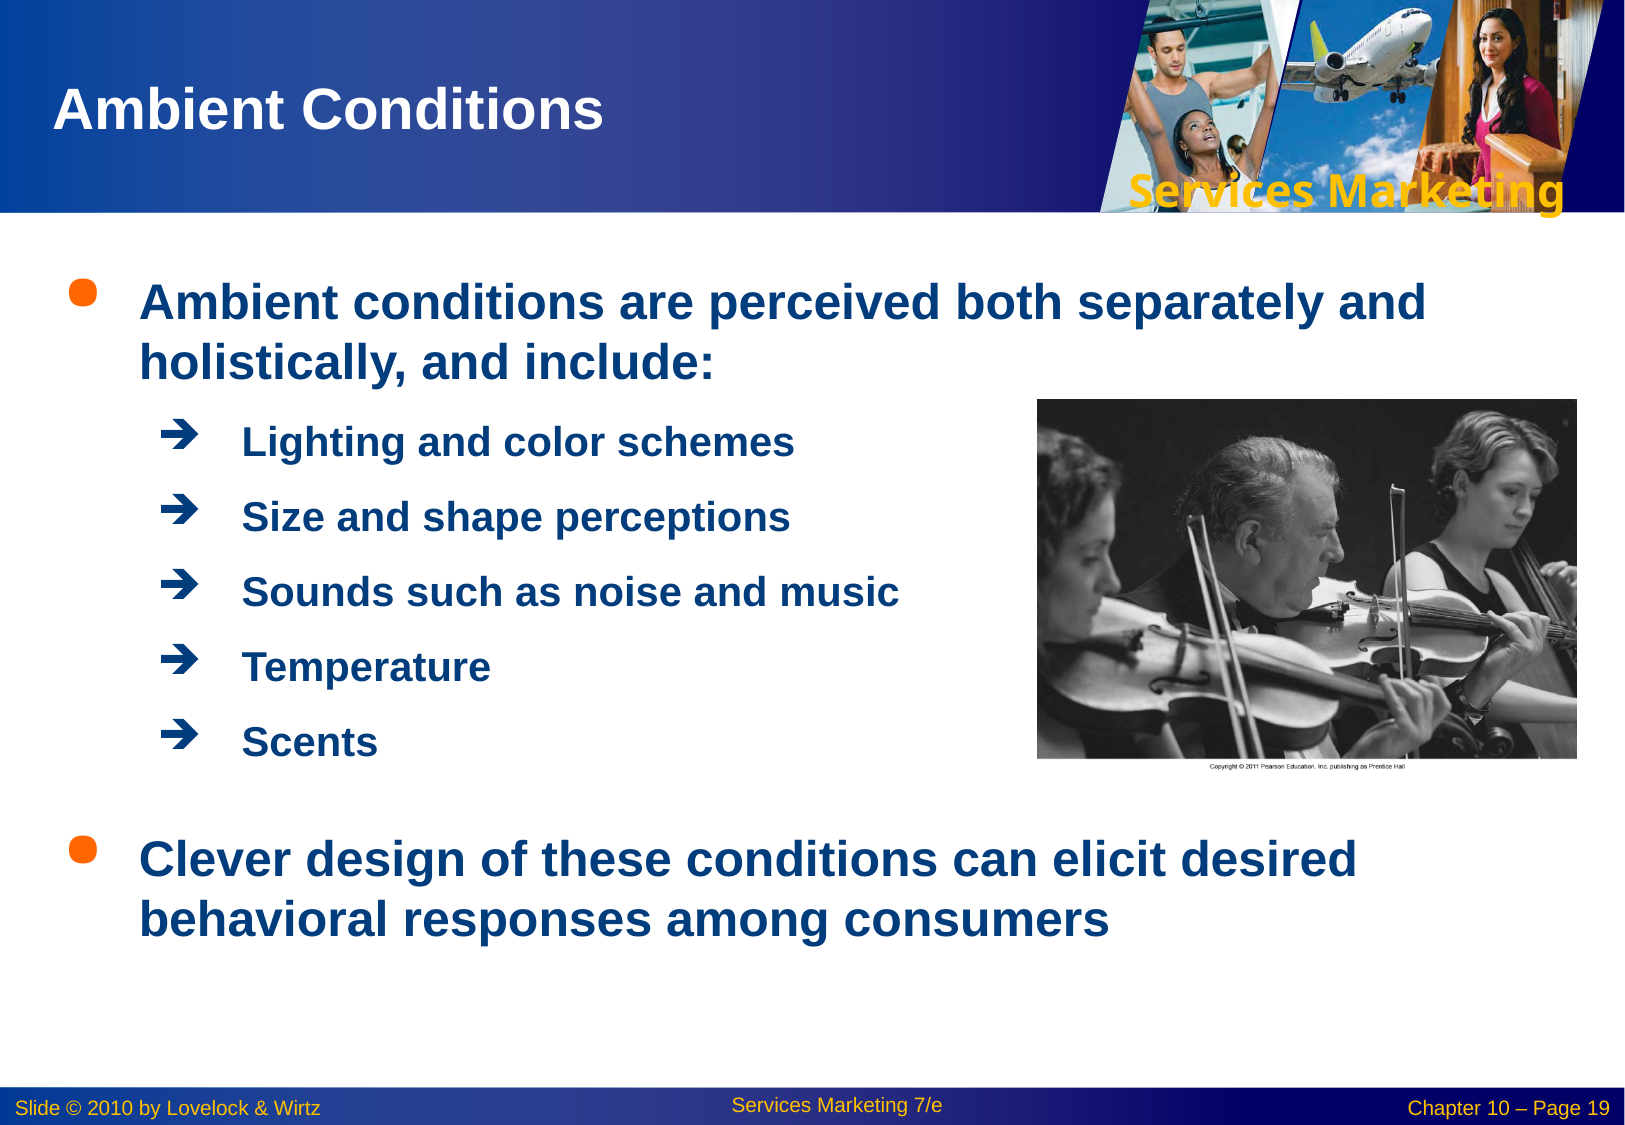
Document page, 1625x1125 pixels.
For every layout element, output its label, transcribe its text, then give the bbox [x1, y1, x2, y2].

picture [1036, 399, 1577, 776]
title Ambient Conditions [36, 37, 1088, 176]
picture [1162, 186, 1172, 192]
list Ambient conditions are perceived both separately and holistically, and include: Lighting and color schemes Size and shape perceptions Sounds such as noise and music Temperature Scents Clever design of these conditions can elicit desired behavioral responses among consumers [49, 261, 1588, 1051]
picture [1100, 0, 1604, 213]
picture [1546, 187, 1556, 202]
